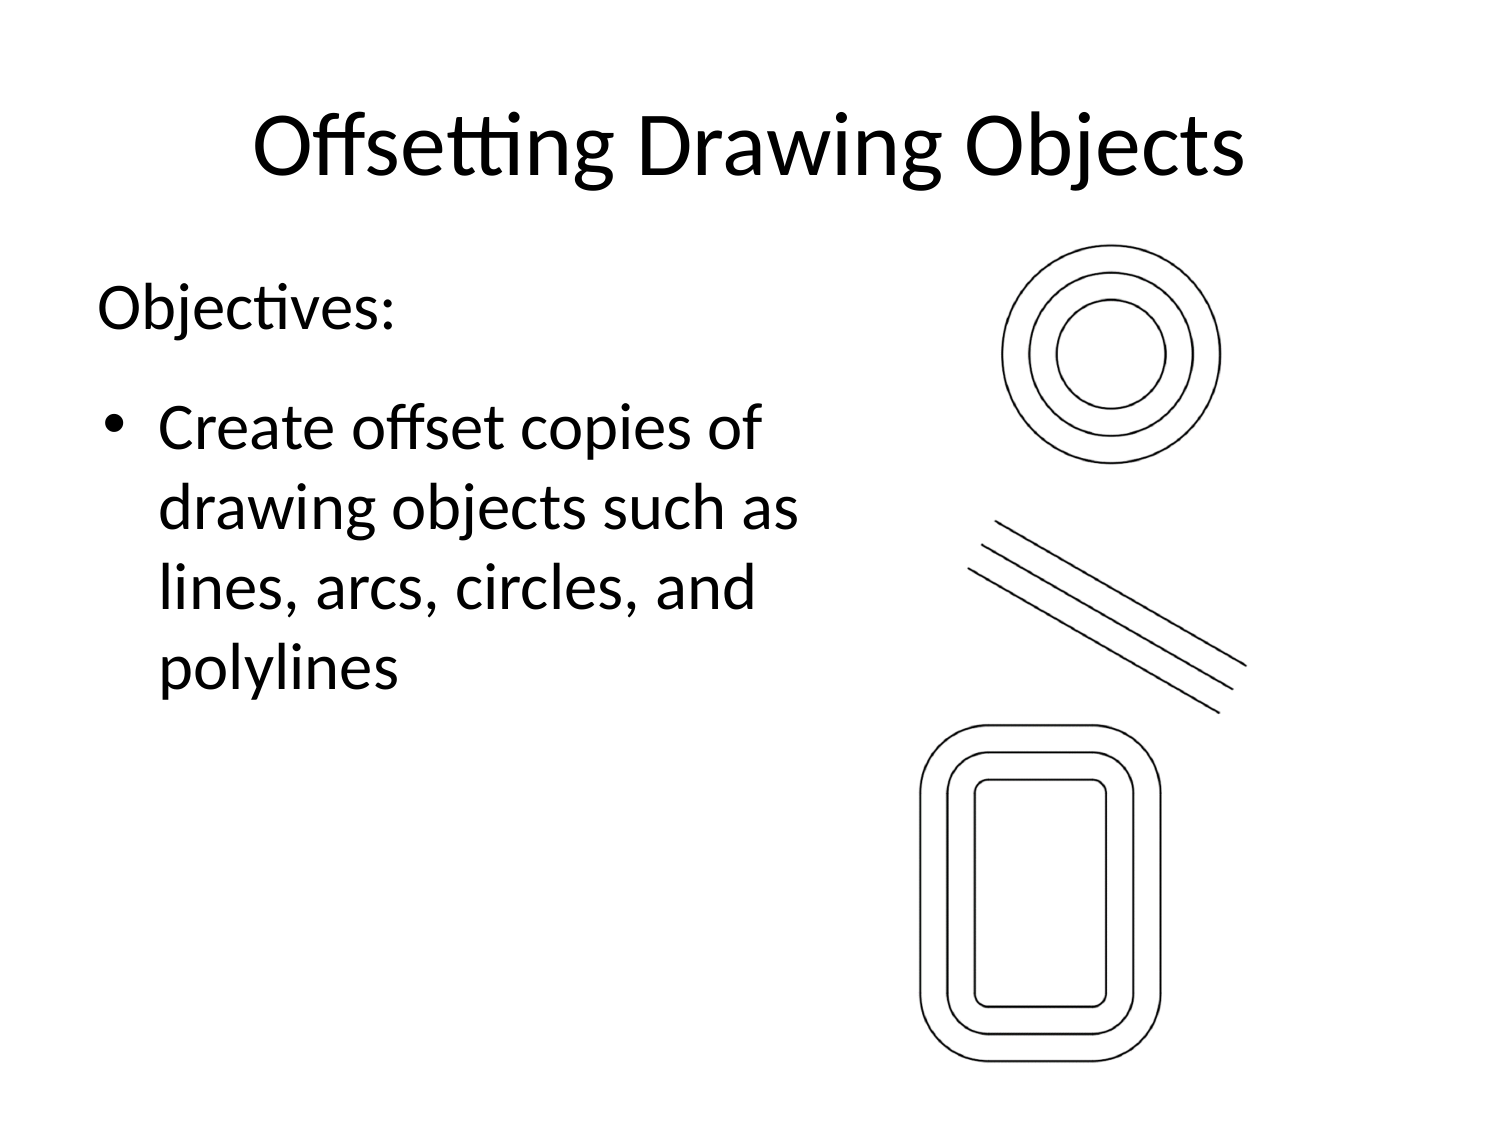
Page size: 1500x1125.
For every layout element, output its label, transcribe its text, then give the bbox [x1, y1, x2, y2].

text_box Objectives: [37, 237, 413, 350]
list Create offset copies of drawing objects such as lines, arcs, circles, and polylines [87, 375, 888, 1075]
picture [670, 239, 1500, 1068]
title Offsetting Drawing Objects [75, 45, 1425, 233]
